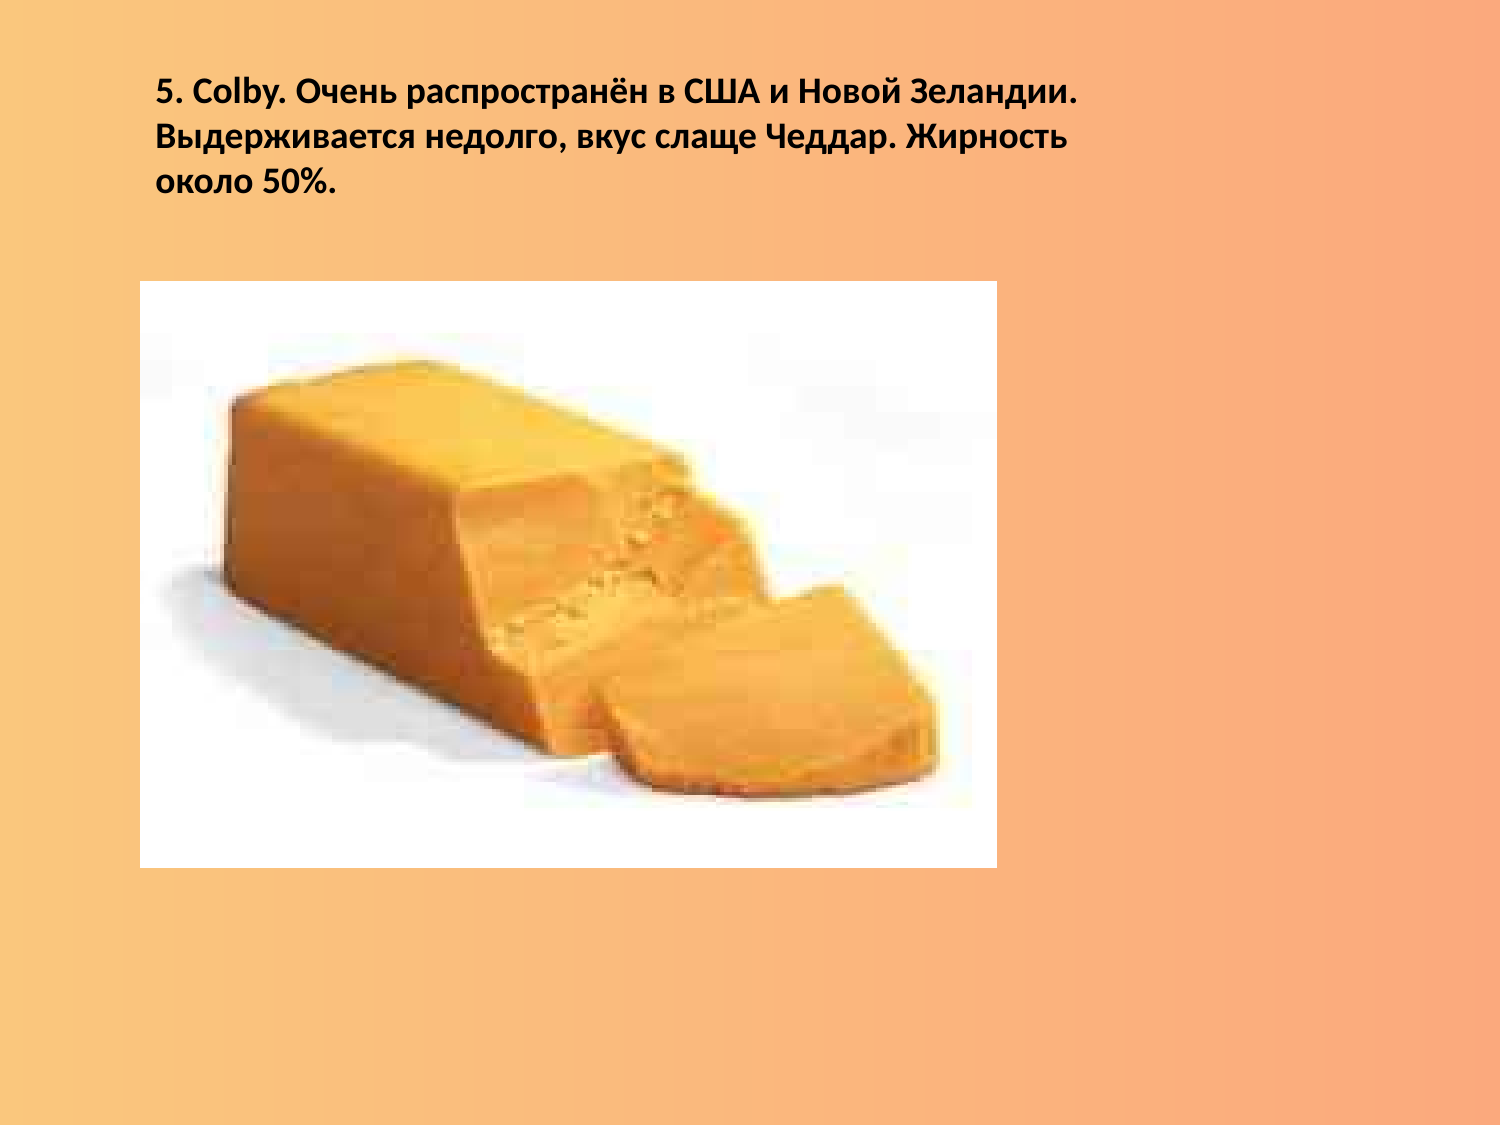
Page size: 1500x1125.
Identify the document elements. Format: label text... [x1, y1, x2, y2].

picture [140, 280, 997, 868]
text_box 5. Colby. Очень распространён в США и Новой Зеландии. Выдерживается недолго, вкус слаще Чеддар. Жирность около 50%. [140, 58, 1125, 209]
